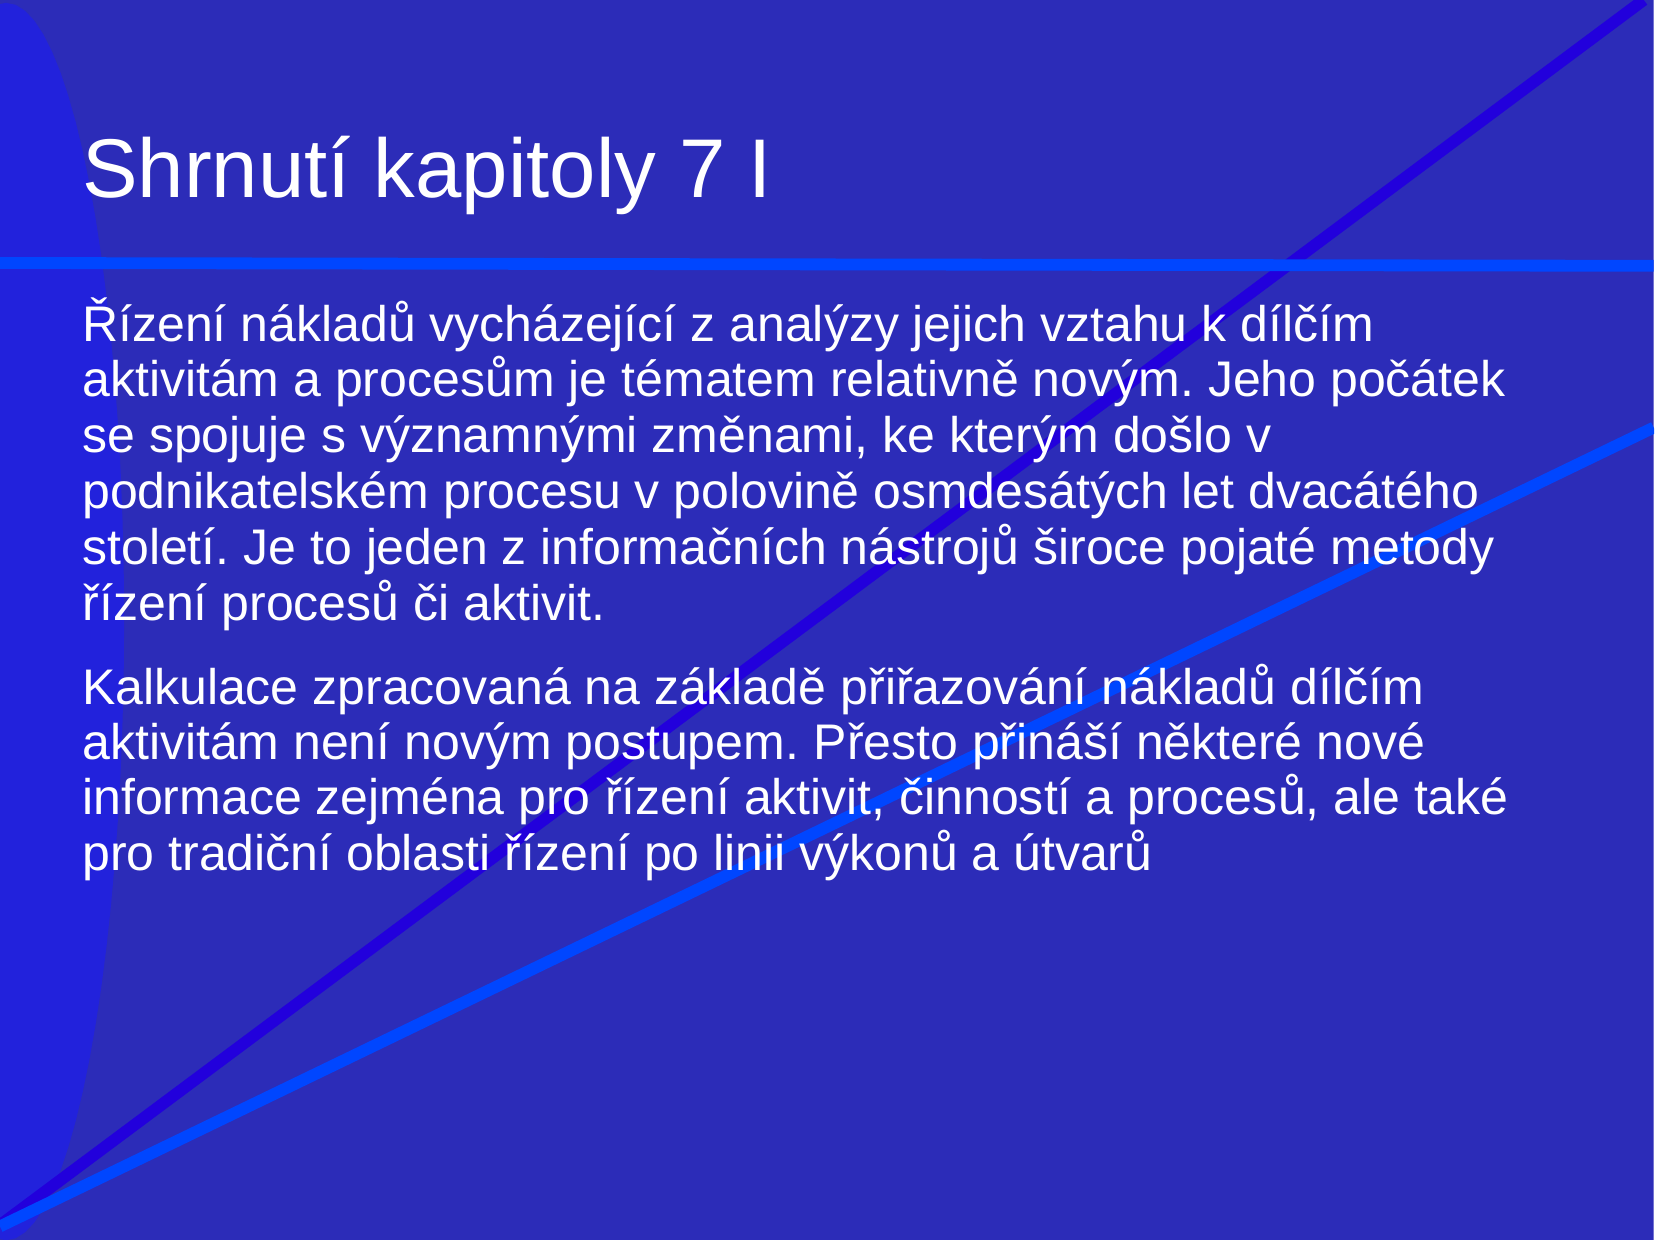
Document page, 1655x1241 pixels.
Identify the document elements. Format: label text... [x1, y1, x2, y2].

title Shrnutí kapitoly 7 I [80, 69, 1574, 321]
text_box Řízení nákladů vycházející z analýzy jejich vztahu k dílčím aktivitám a procesům je tématem relativně novým. Jeho počátek se spojuje s významnými změnami, ke kterým došlo v podnikatelském procesu v polovině osmdesátých let dvacátého století. Je to jeden z informačních nástrojů široce pojaté metody řízení procesů či aktivit. Kalkulace zpracovaná na základě přiřazování nákladů dílčím aktivitám není novým postupem. Přesto přináší některé nové informace zejména pro řízení aktivit, činností a procesů, ale také pro tradiční oblasti řízení po linii výkonů a útvarů [80, 296, 1511, 882]
